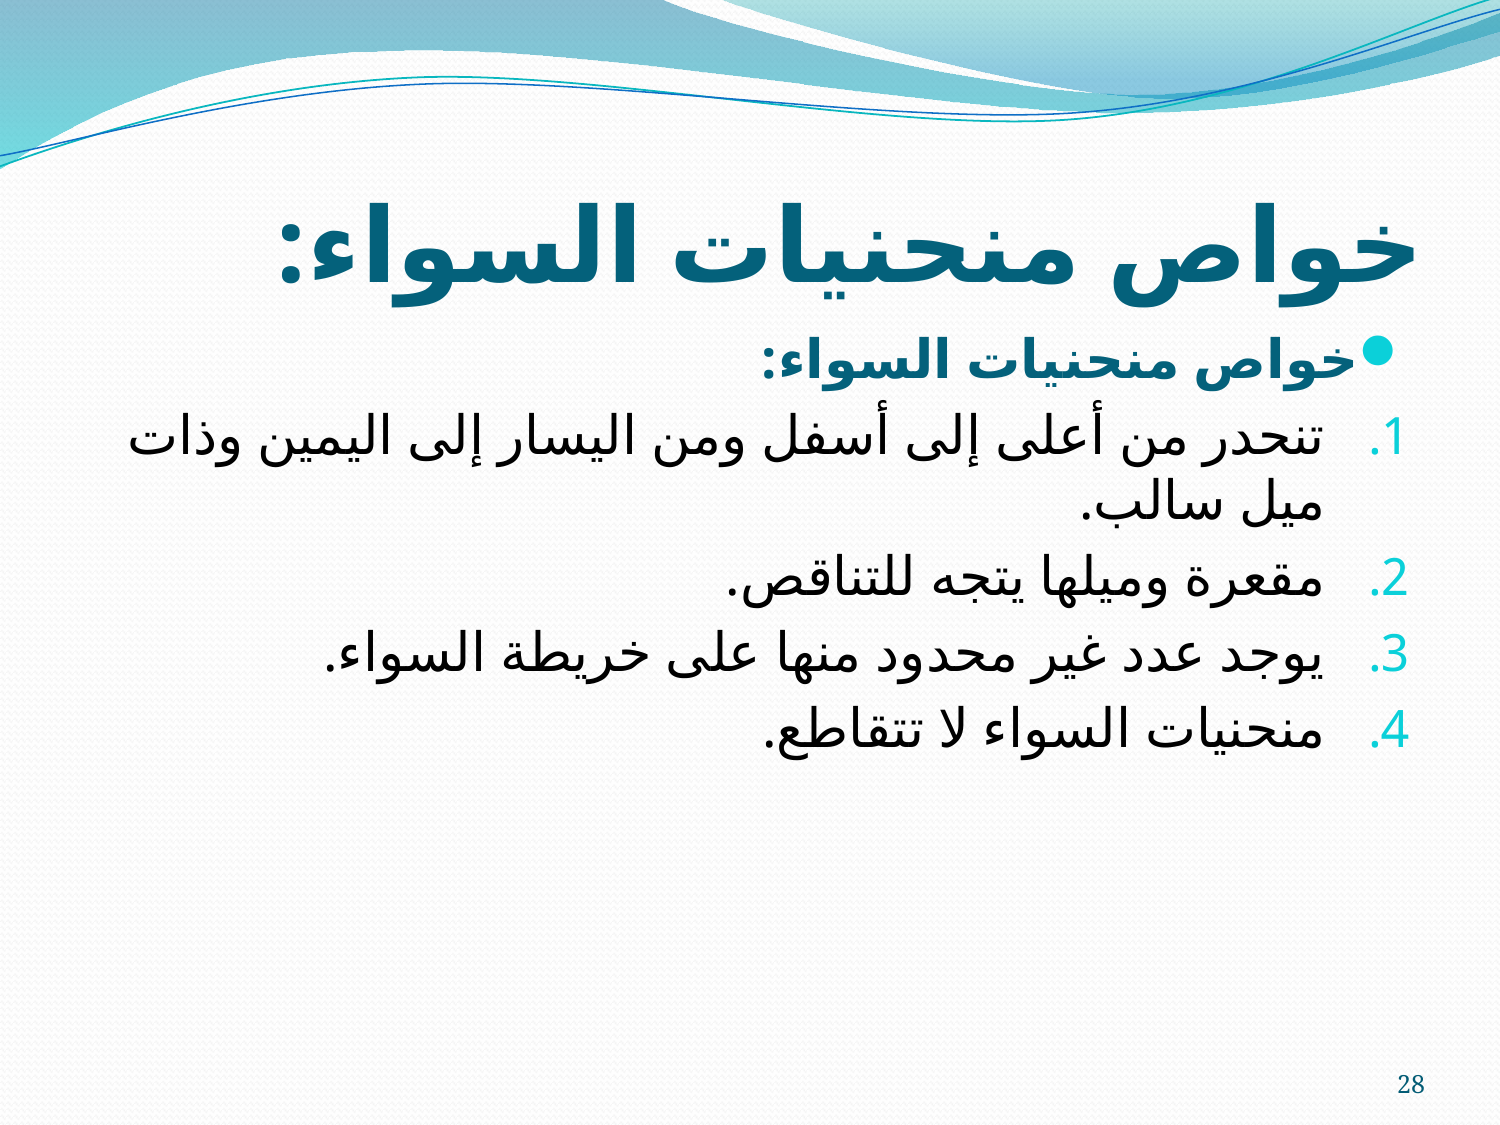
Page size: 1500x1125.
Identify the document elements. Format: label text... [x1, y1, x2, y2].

list خواص منحنيات السواء: تنحدر من أعلى إلى أسفل ومن اليسار إلى اليمين وذات ميل سالب. مقعرة وميلها يتجه للتناقص. يوجد عدد غير محدود منها على خريطة السواء. منحنيات السواء لا تتقاطع. [75, 317, 1425, 1038]
slide_number 28 [1299, 1042, 1425, 1103]
title خواص منحنيات السواء: [75, 115, 1425, 303]
